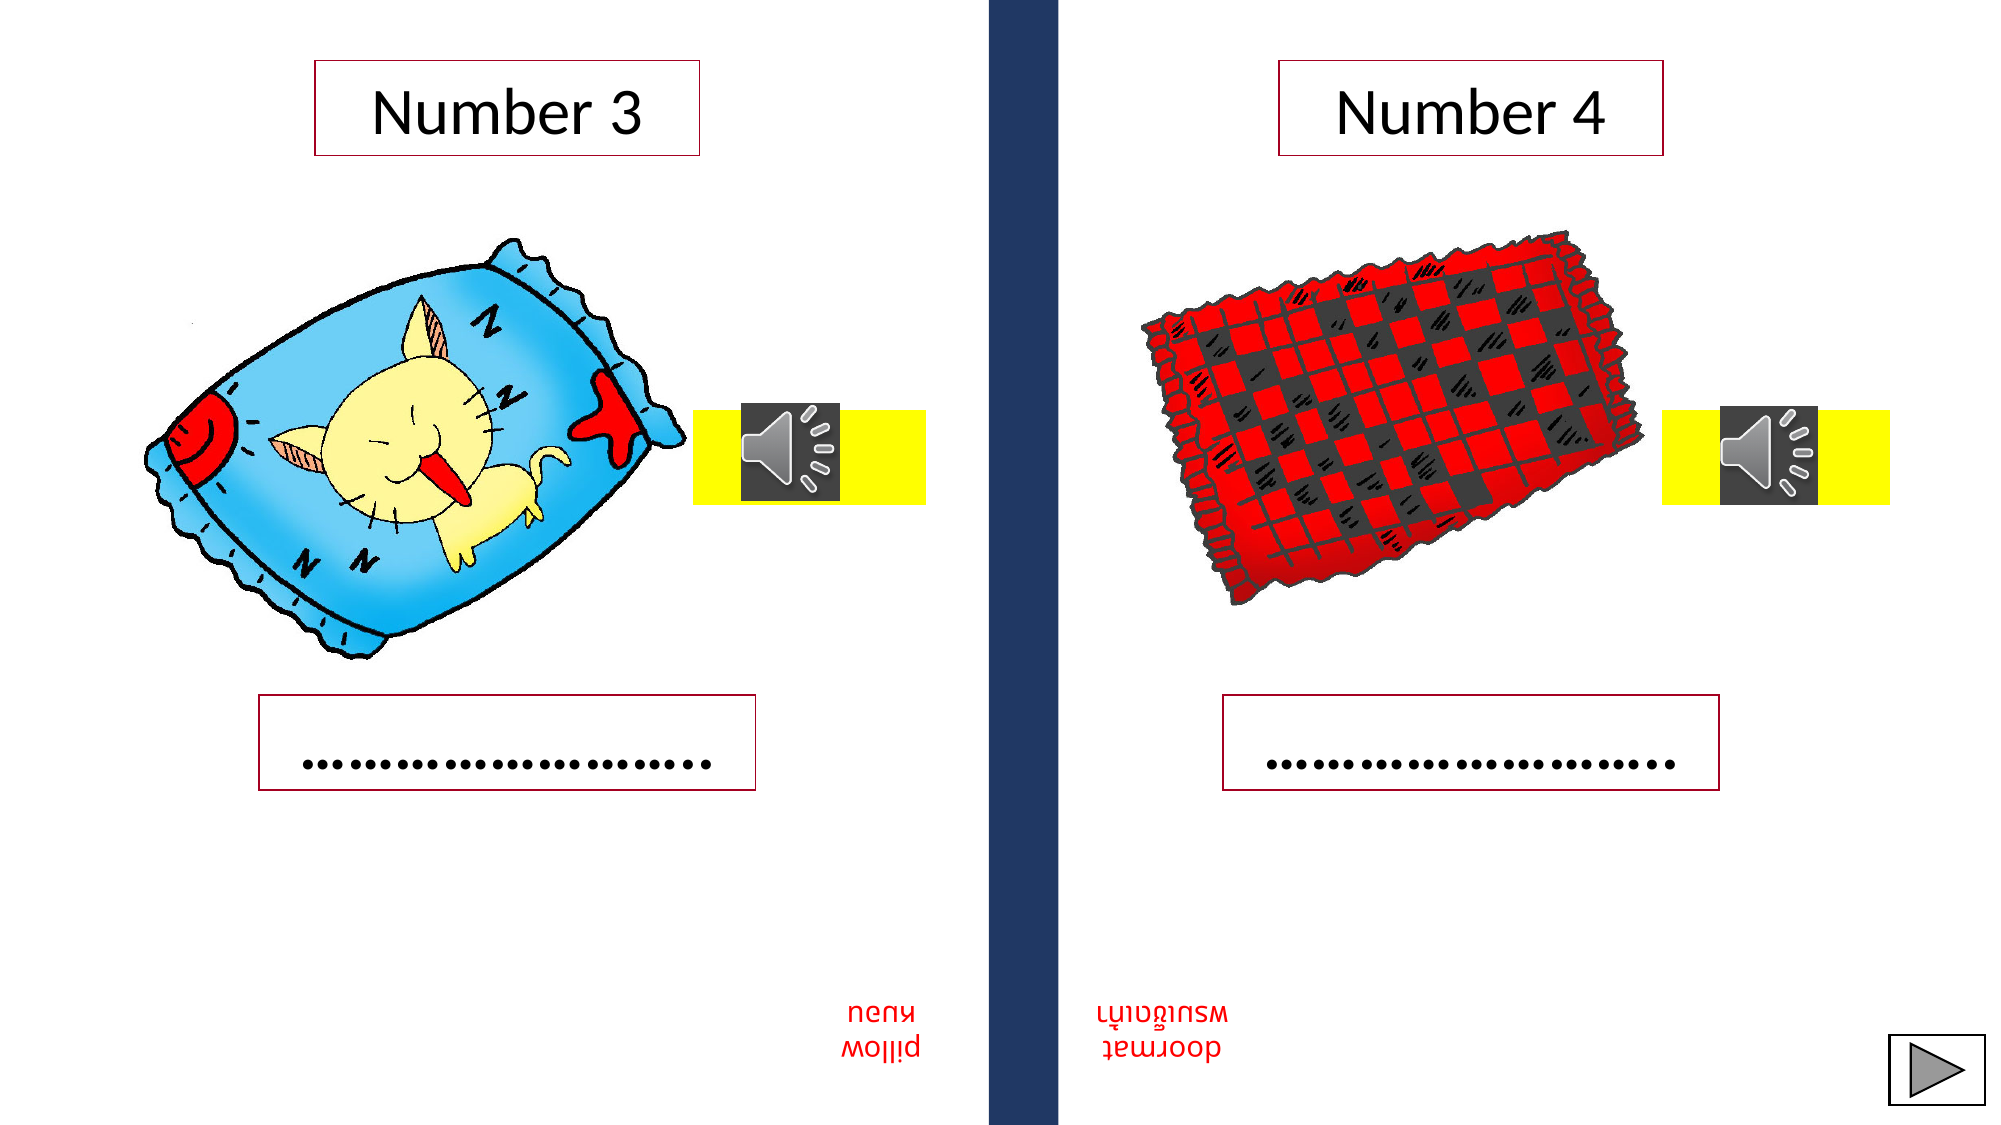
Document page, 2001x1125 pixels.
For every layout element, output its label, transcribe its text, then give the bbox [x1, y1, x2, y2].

table_header [1662, 410, 1719, 505]
text_box Number 4 [1278, 60, 1664, 156]
picture [740, 401, 841, 502]
table_header [1820, 410, 1890, 505]
text_box doormat พรมเช็ดเท้า [1063, 993, 1262, 1079]
text_box Number 3 [315, 60, 700, 156]
text_box pillow หมอน [791, 993, 972, 1078]
picture [138, 234, 693, 671]
table_header [693, 410, 926, 505]
text_box …………………….. [259, 695, 756, 790]
text_box …………………….. [1222, 695, 1720, 790]
text_box [1888, 1034, 1986, 1106]
picture [1127, 226, 1662, 626]
text_box [988, 0, 1059, 1125]
picture [1719, 405, 1820, 506]
